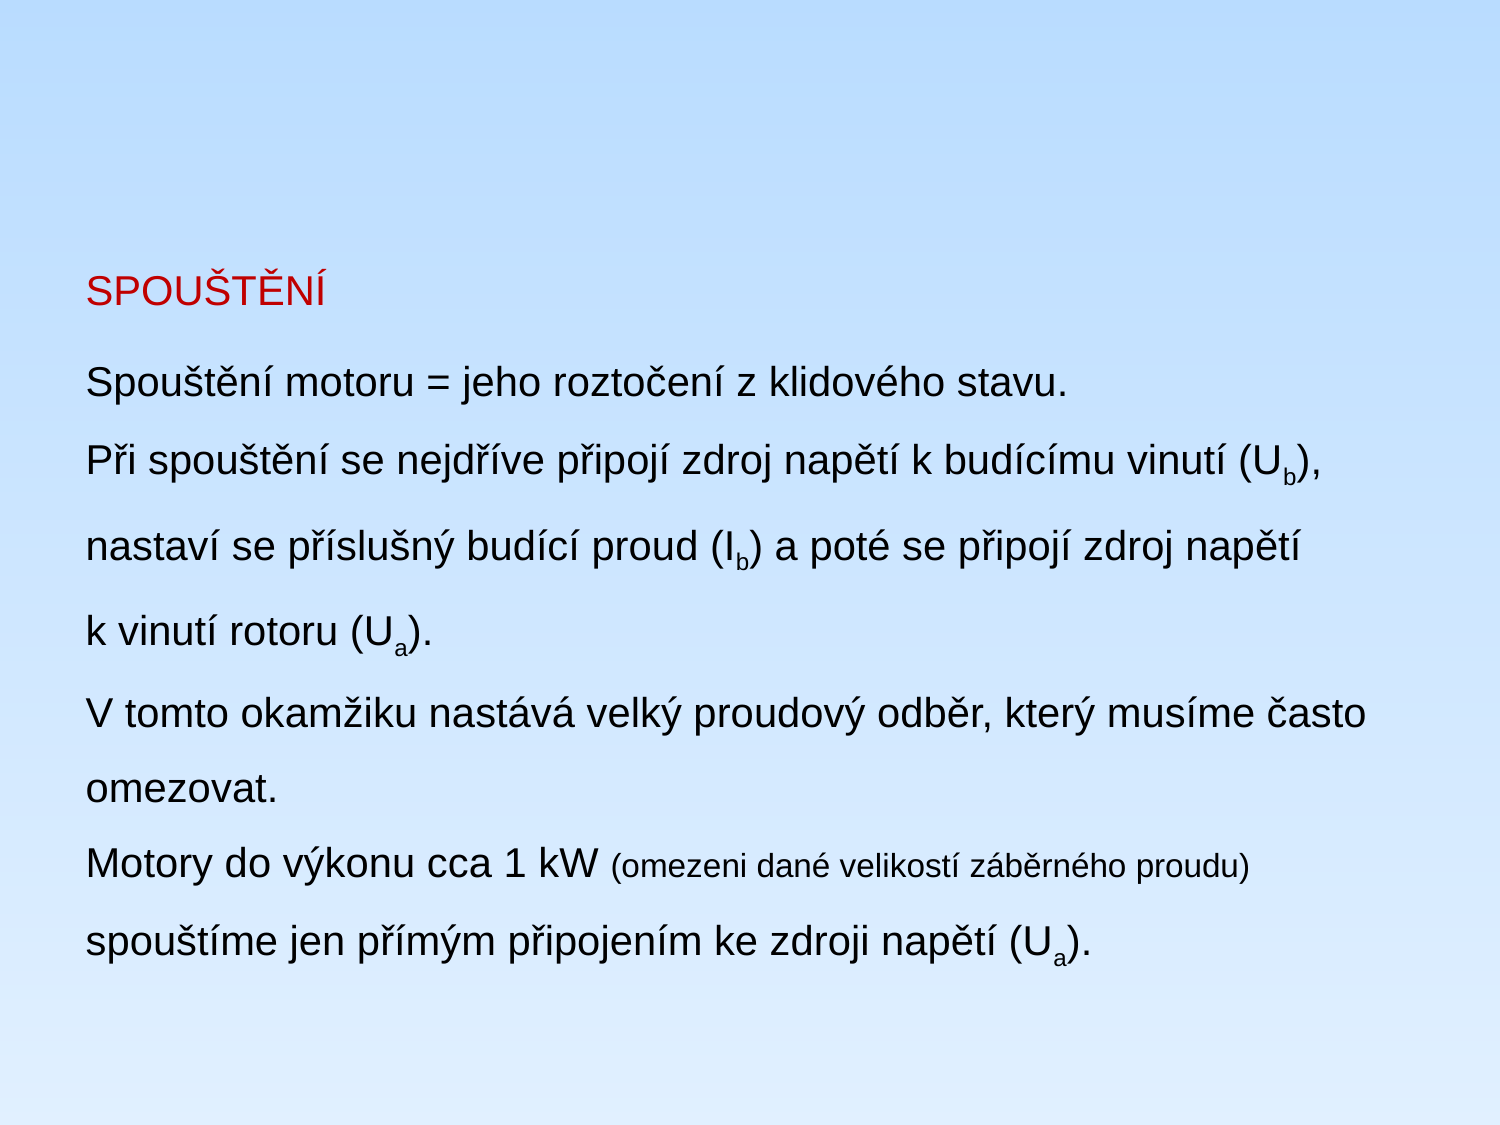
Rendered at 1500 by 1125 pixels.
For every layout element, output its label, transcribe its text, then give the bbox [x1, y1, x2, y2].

text_box Spouštění motoru = jeho roztočení z klidového stavu. Při spouštění se nejdříve připojí zdroj napětí k budícímu vinutí (Ub), nastaví se příslušný budící proud (Ib) a poté se připojí zdroj napětí k vinutí rotoru (Ua). V tomto okamžiku nastává velký proudový odběr, který musíme často omezovat. Motory do výkonu cca 1 kW (omezeni dané velikostí záběrného proudu) spouštíme jen přímým připojením ke zdroji napětí (Ua). [70, 322, 1418, 1054]
text_box SPOUŠTĚNÍ [70, 231, 1400, 322]
